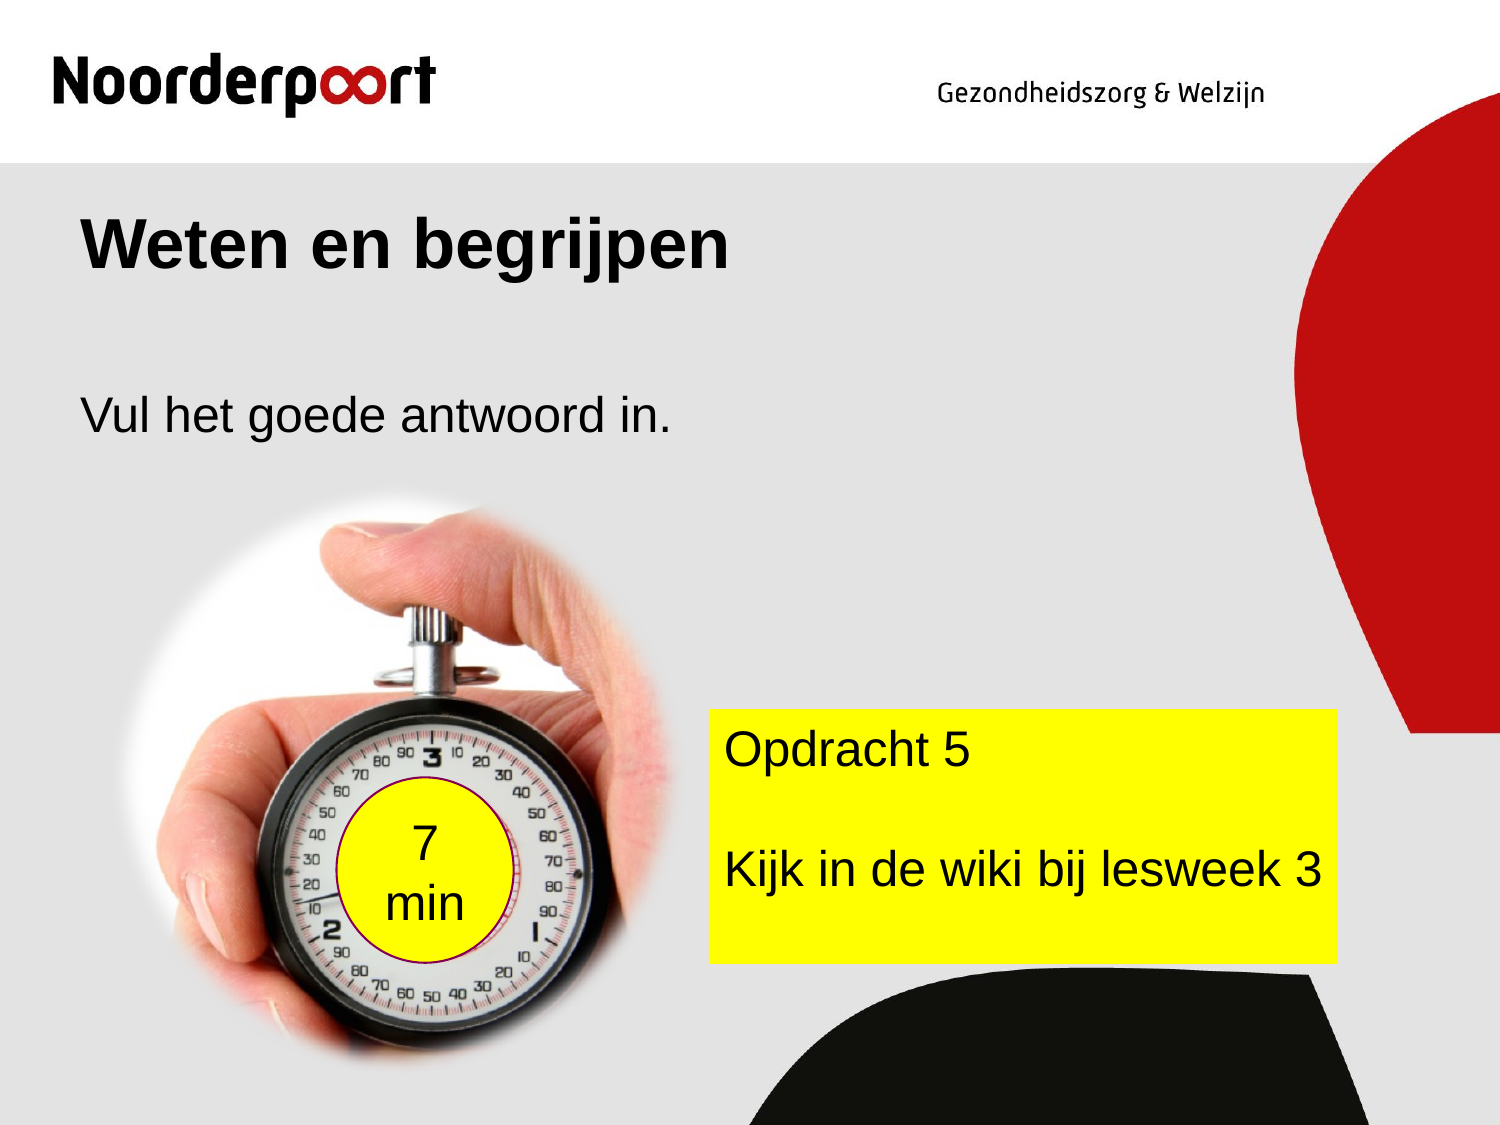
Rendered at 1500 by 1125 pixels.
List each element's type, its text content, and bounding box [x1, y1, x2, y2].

picture [0, 0, 1500, 1125]
title Weten en begrijpen [64, 187, 1290, 294]
list Vul het goede antwoord in. [64, 343, 1341, 927]
text_box Opdracht 5 Kijk in de wiki bij lesweek 3 [708, 709, 1338, 964]
